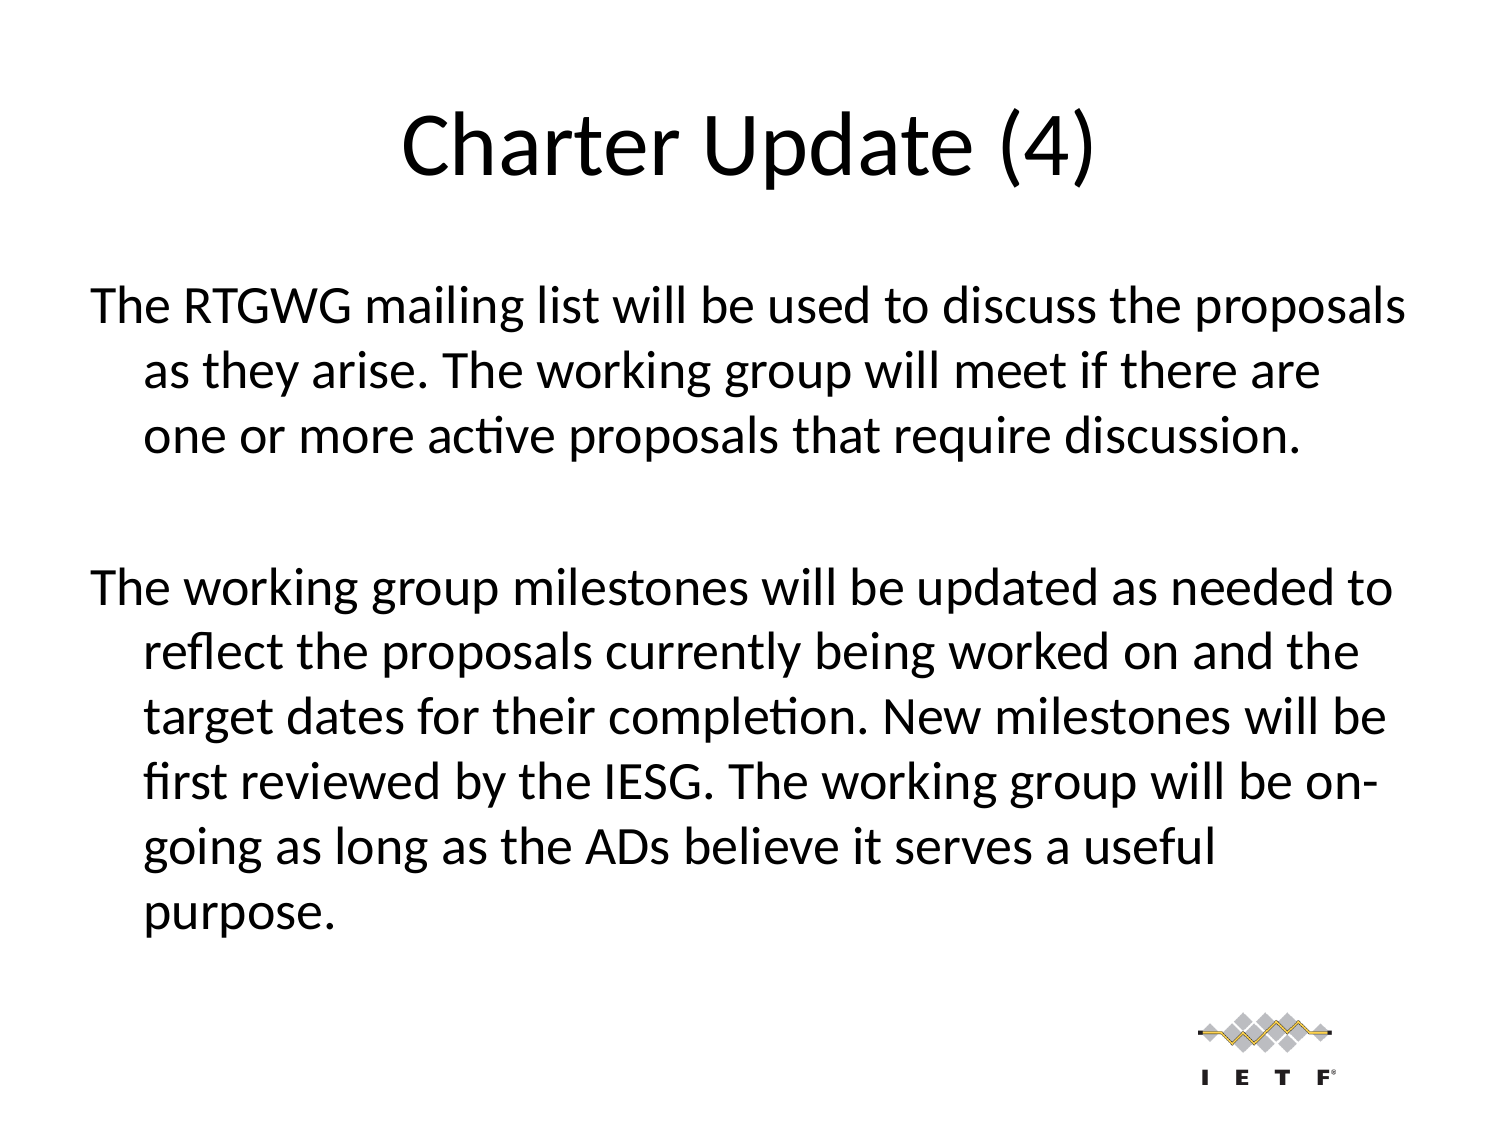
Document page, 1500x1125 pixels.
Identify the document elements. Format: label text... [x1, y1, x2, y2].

picture [1198, 1012, 1336, 1085]
title Charter Update (4) [75, 45, 1425, 233]
list The RTGWG mailing list will be used to discuss the proposals as they arise. The working group will meet if there are one or more active proposals that require discussion. The working group milestones will be updated as needed to reflect the proposals currently being worked on and the target dates for their completion. New milestones will be first reviewed by the IESG. The working group will be on-going as long as the ADs believe it serves a useful purpose. [75, 262, 1425, 1005]
